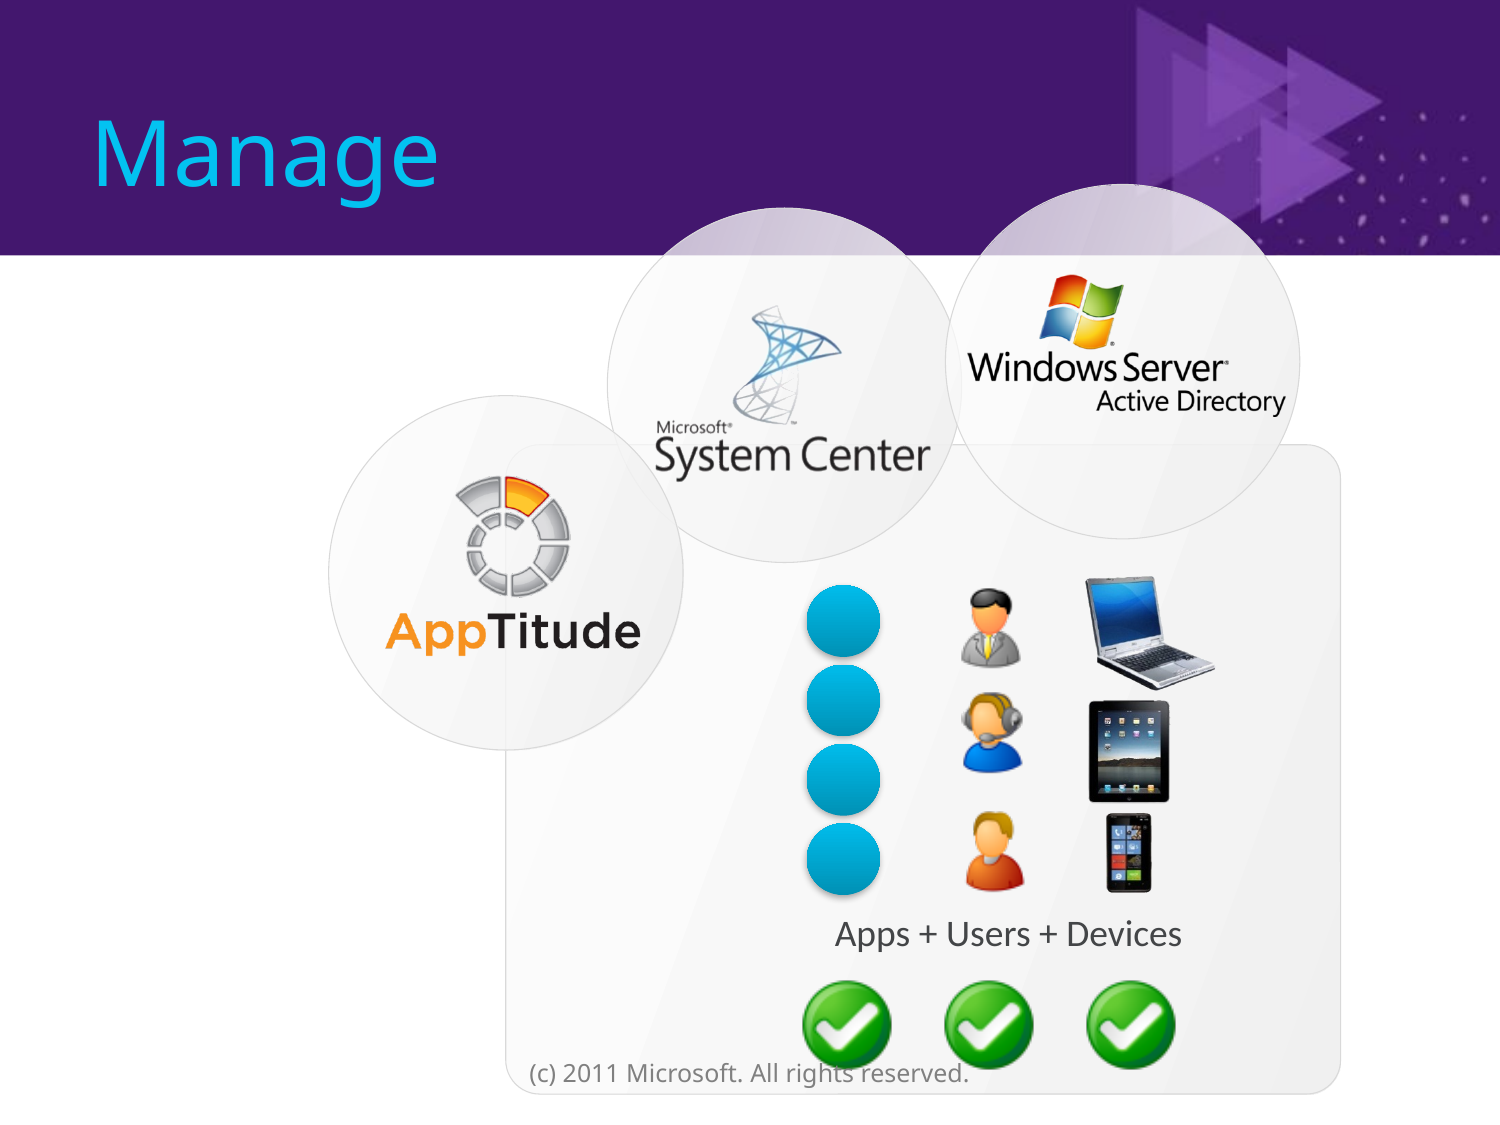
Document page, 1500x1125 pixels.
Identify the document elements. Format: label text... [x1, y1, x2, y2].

picture [0, 0, 1500, 255]
text_box [806, 744, 880, 816]
text_box Apps + Users + Devices [820, 901, 1199, 961]
picture [1083, 976, 1180, 1074]
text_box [328, 395, 684, 751]
text_box [503, 442, 1343, 1097]
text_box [945, 184, 1301, 540]
text_box [806, 585, 880, 657]
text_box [595, 207, 992, 563]
picture [799, 976, 896, 1074]
text_box [806, 665, 880, 737]
title Manage [75, 56, 1425, 244]
text_box [806, 823, 880, 896]
picture [941, 976, 1038, 1074]
footer (c) 2011 Microsoft. All rights reserved. [512, 1042, 988, 1103]
picture [949, 586, 1033, 670]
picture [953, 810, 1037, 894]
picture [949, 691, 1033, 775]
picture [1083, 572, 1216, 893]
